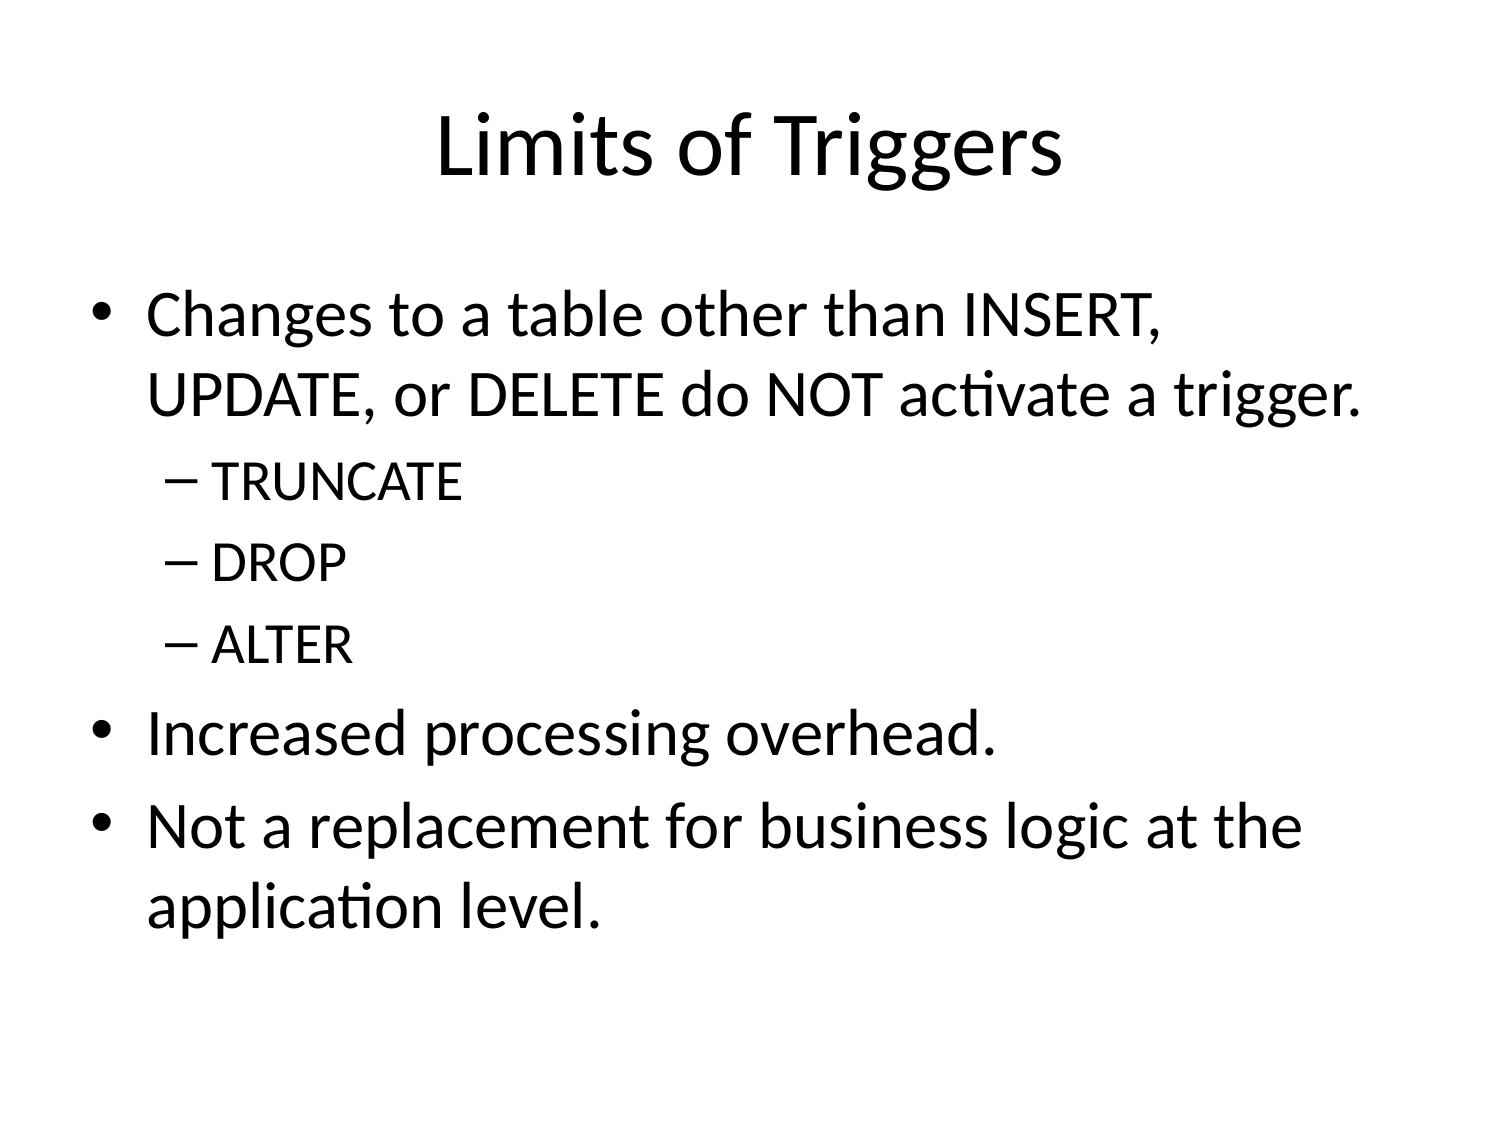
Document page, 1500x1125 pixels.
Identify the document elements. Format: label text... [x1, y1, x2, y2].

title Limits of Triggers [75, 45, 1425, 233]
list Changes to a table other than INSERT, UPDATE, or DELETE do NOT activate a trigger. TRUNCATE DROP ALTER Increased processing overhead. Not a replacement for business logic at the application level. [75, 262, 1425, 1005]
